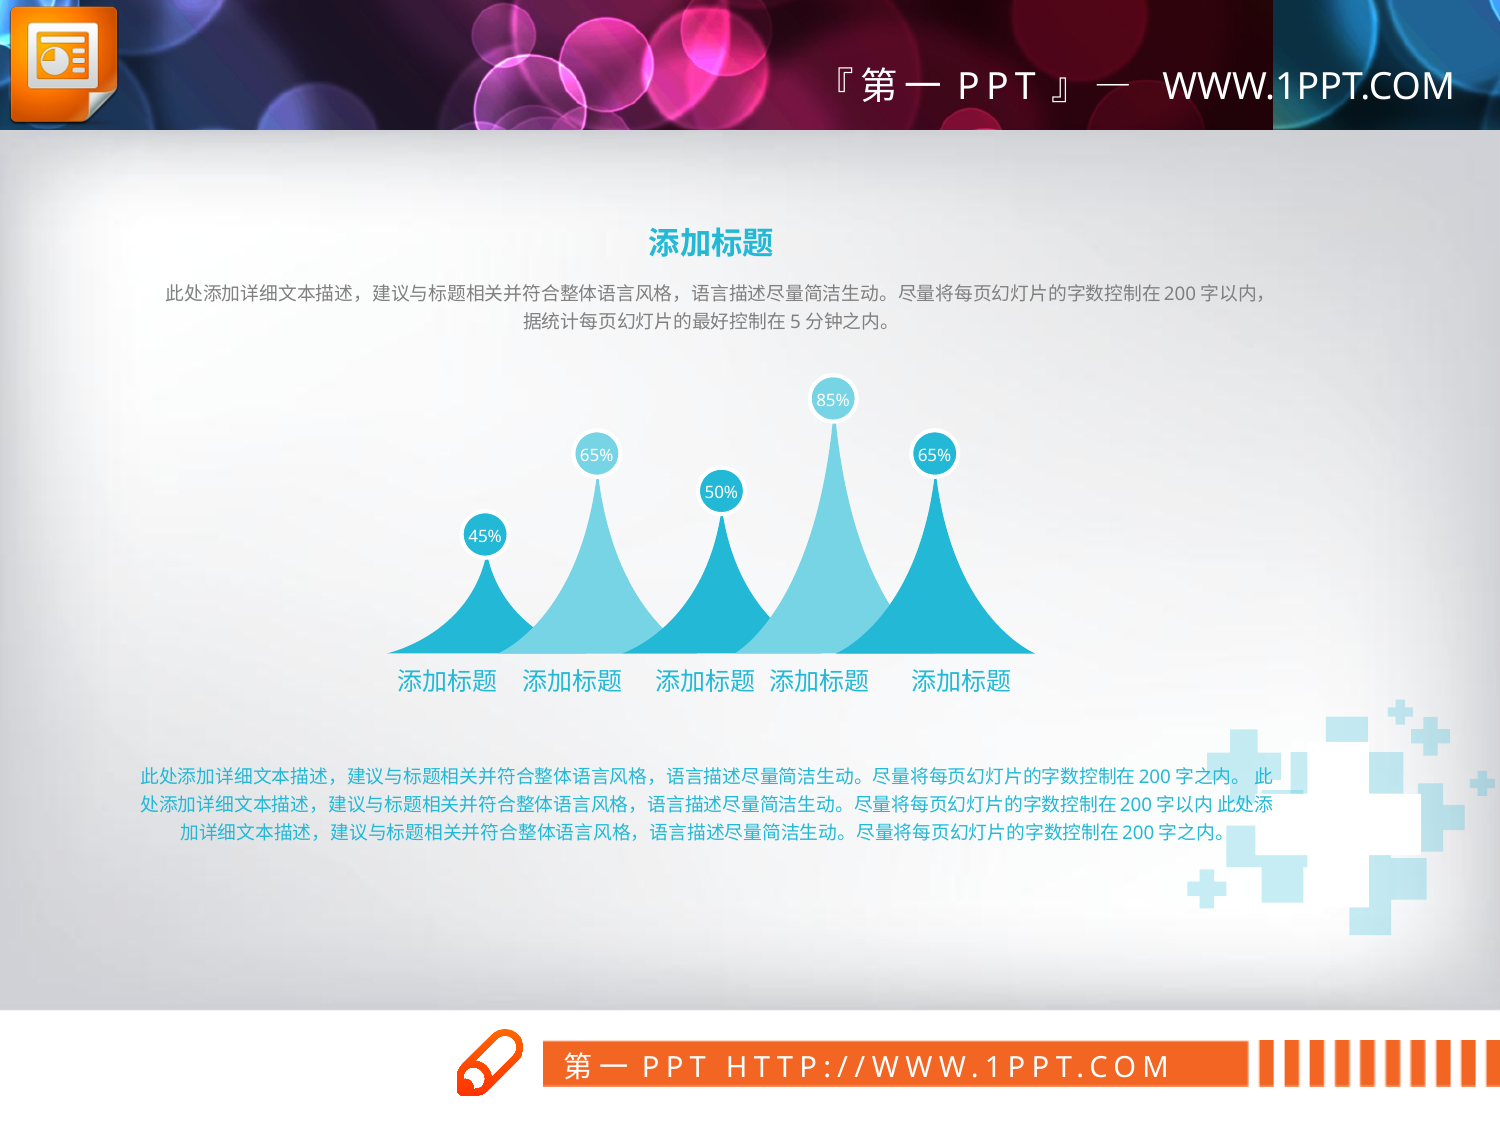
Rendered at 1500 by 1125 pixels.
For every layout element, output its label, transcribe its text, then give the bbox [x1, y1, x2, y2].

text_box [558, 430, 636, 477]
text_box [497, 485, 663, 654]
text_box 添加标题 [244, 208, 1178, 276]
text_box 此处添加详细文本描述，建议与标题相关并符合整体语言风格，语言描述尽量简洁生动。尽量将每页幻灯片的字数控制在200字以内， 据统计每页幻灯片的最好控制在5分钟之内。 [159, 276, 1263, 333]
text_box [387, 566, 533, 654]
picture [543, 1040, 1500, 1087]
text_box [682, 467, 761, 515]
text_box 添加标题 [744, 661, 886, 704]
picture [0, 0, 1500, 1012]
text_box [734, 430, 890, 654]
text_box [896, 430, 974, 477]
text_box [446, 510, 524, 558]
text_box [1187, 699, 1496, 936]
text_box 此处添加详细文本描述，建议与标题相关并符合整体语言风格，语言描述尽量简洁生动。尽量将每页幻灯片的字数控制在200字之内。 此处添加详细文本描述，建议与标题相关并符合整体语言风格，语言描述尽量简洁生动。尽量将每页幻灯片的字数控制在200字以内 此处添加详细文本描述，建议与标题相关并符合整体语言风格，语言描述尽量简洁生动。尽量将每页幻灯片的字数控制在200字之内。 [132, 758, 1182, 830]
text_box [835, 485, 1036, 654]
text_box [794, 374, 872, 422]
text_box 添加标题 [631, 661, 744, 704]
text_box [622, 523, 770, 654]
text_box 添加标题 [373, 661, 498, 704]
text_box 添加标题 [886, 661, 1037, 704]
text_box 添加标题 [498, 661, 631, 704]
